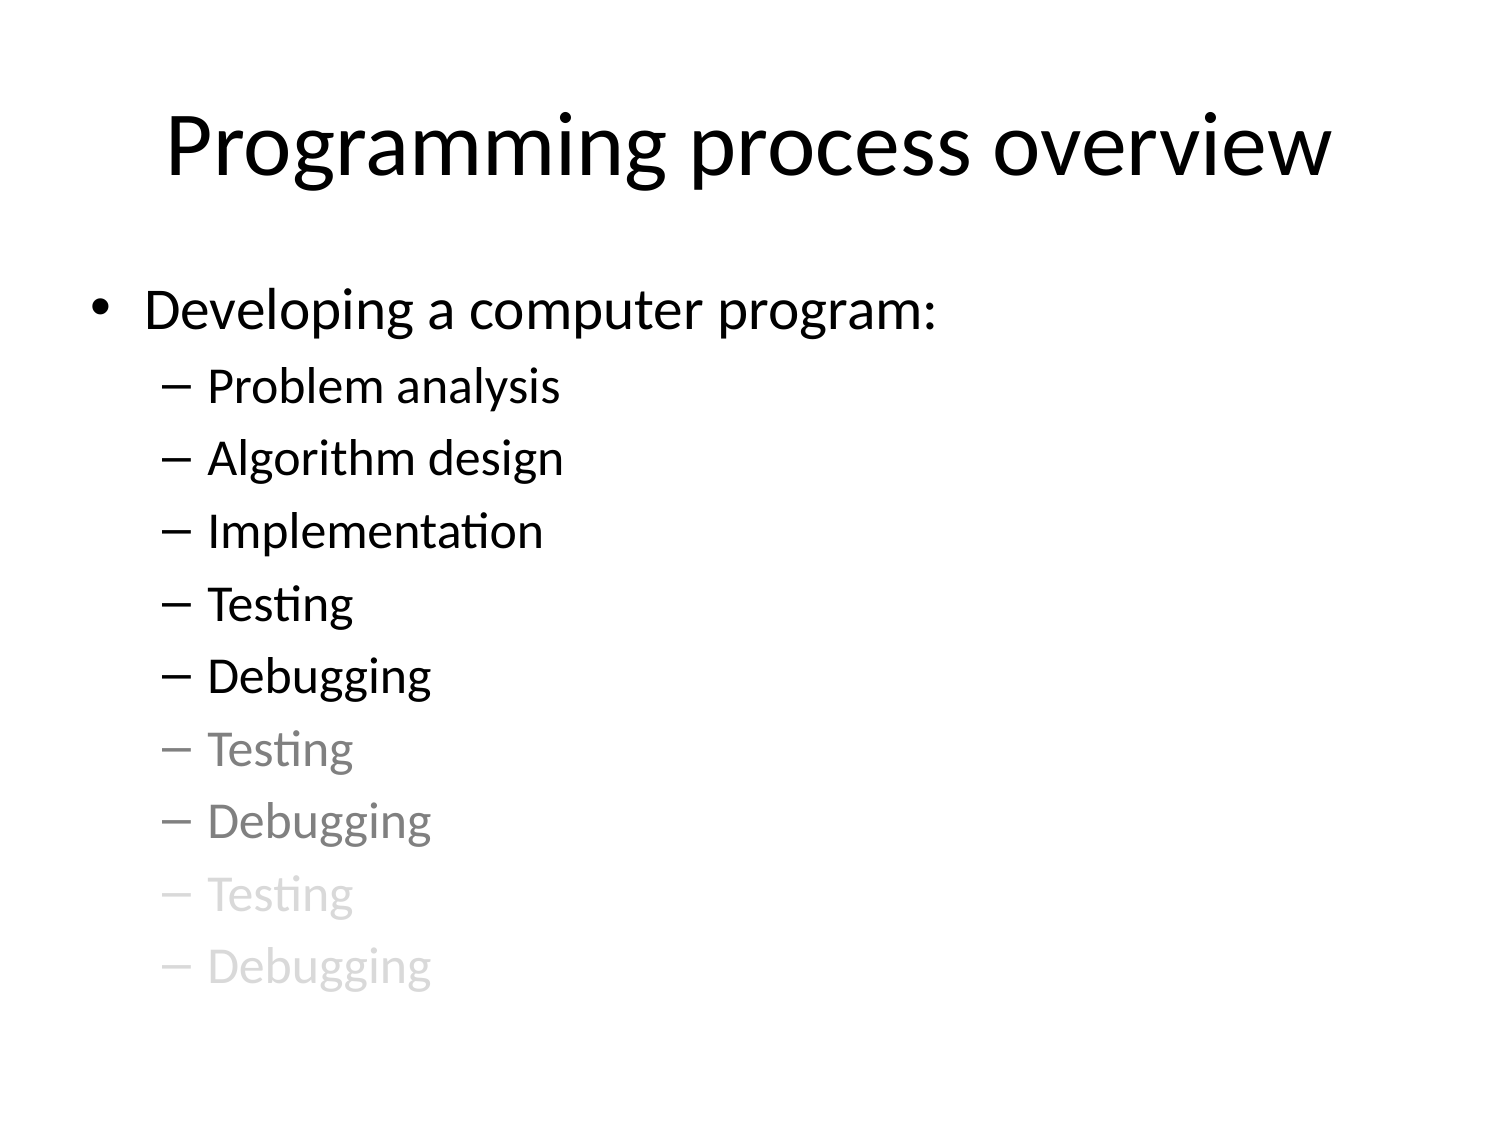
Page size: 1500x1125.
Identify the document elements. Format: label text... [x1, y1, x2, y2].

list Developing a computer program: Problem analysis Algorithm design Implementation Testing Debugging Testing Debugging Testing Debugging [75, 262, 1425, 1005]
title Programming process overview [75, 45, 1425, 233]
